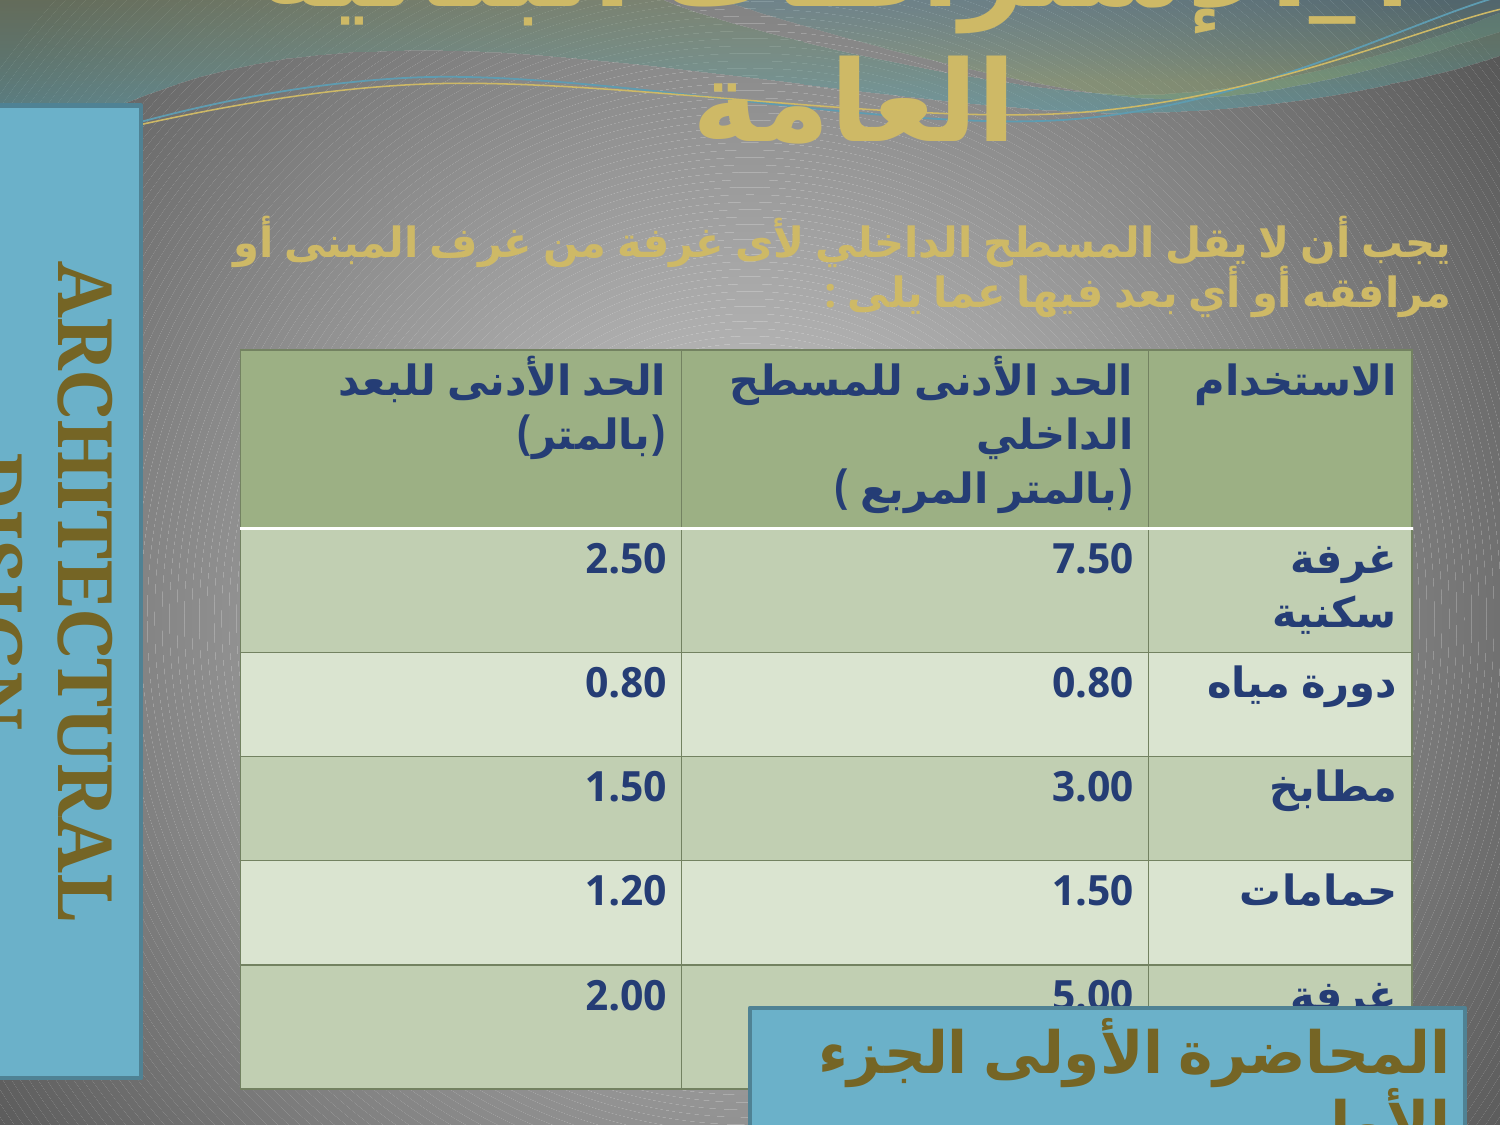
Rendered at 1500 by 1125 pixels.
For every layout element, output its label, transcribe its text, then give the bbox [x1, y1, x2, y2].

table_header الحد الأدنى للمسطح الداخلي (بالمتر المربع ) [682, 373, 1148, 527]
table_cell مطابخ [1149, 757, 1411, 860]
table_header الحد الأدنى للبعد (بالمتر) [241, 373, 681, 527]
table_cell 0.80 [682, 653, 1148, 756]
text_box Architectural Disign [0, 103, 143, 1080]
table_cell غرفة سكنية [1149, 530, 1411, 652]
text_box المحاضرة الأولى الجزء الأول [748, 1006, 1467, 1125]
table_cell 1.50 [241, 757, 681, 860]
table_cell 5.00 [682, 966, 1148, 1088]
table_cell 0.80 [241, 653, 681, 756]
table_cell 3.00 [682, 757, 1148, 860]
table_cell حمامات [1149, 861, 1411, 964]
table_header الاستخدام [1149, 373, 1411, 527]
table_cell 7.50 [682, 530, 1148, 652]
title 1_الإشتراطات البنائية العامة [164, 46, 1500, 164]
table_cell دورة مياه [1149, 653, 1411, 756]
table_cell 2.00 [241, 966, 681, 1088]
table_cell 1.20 [241, 861, 681, 964]
table_cell غرفة الحارس [1149, 966, 1411, 1006]
table_cell 1.50 [682, 861, 1148, 964]
table_cell 2.50 [241, 530, 681, 652]
text_box يجب أن لا يقل المسطح الداخلي لأى غرفة من غرف المبنى أو مرافقه أو أي بعد فيها عما يلى : [118, 208, 1467, 373]
